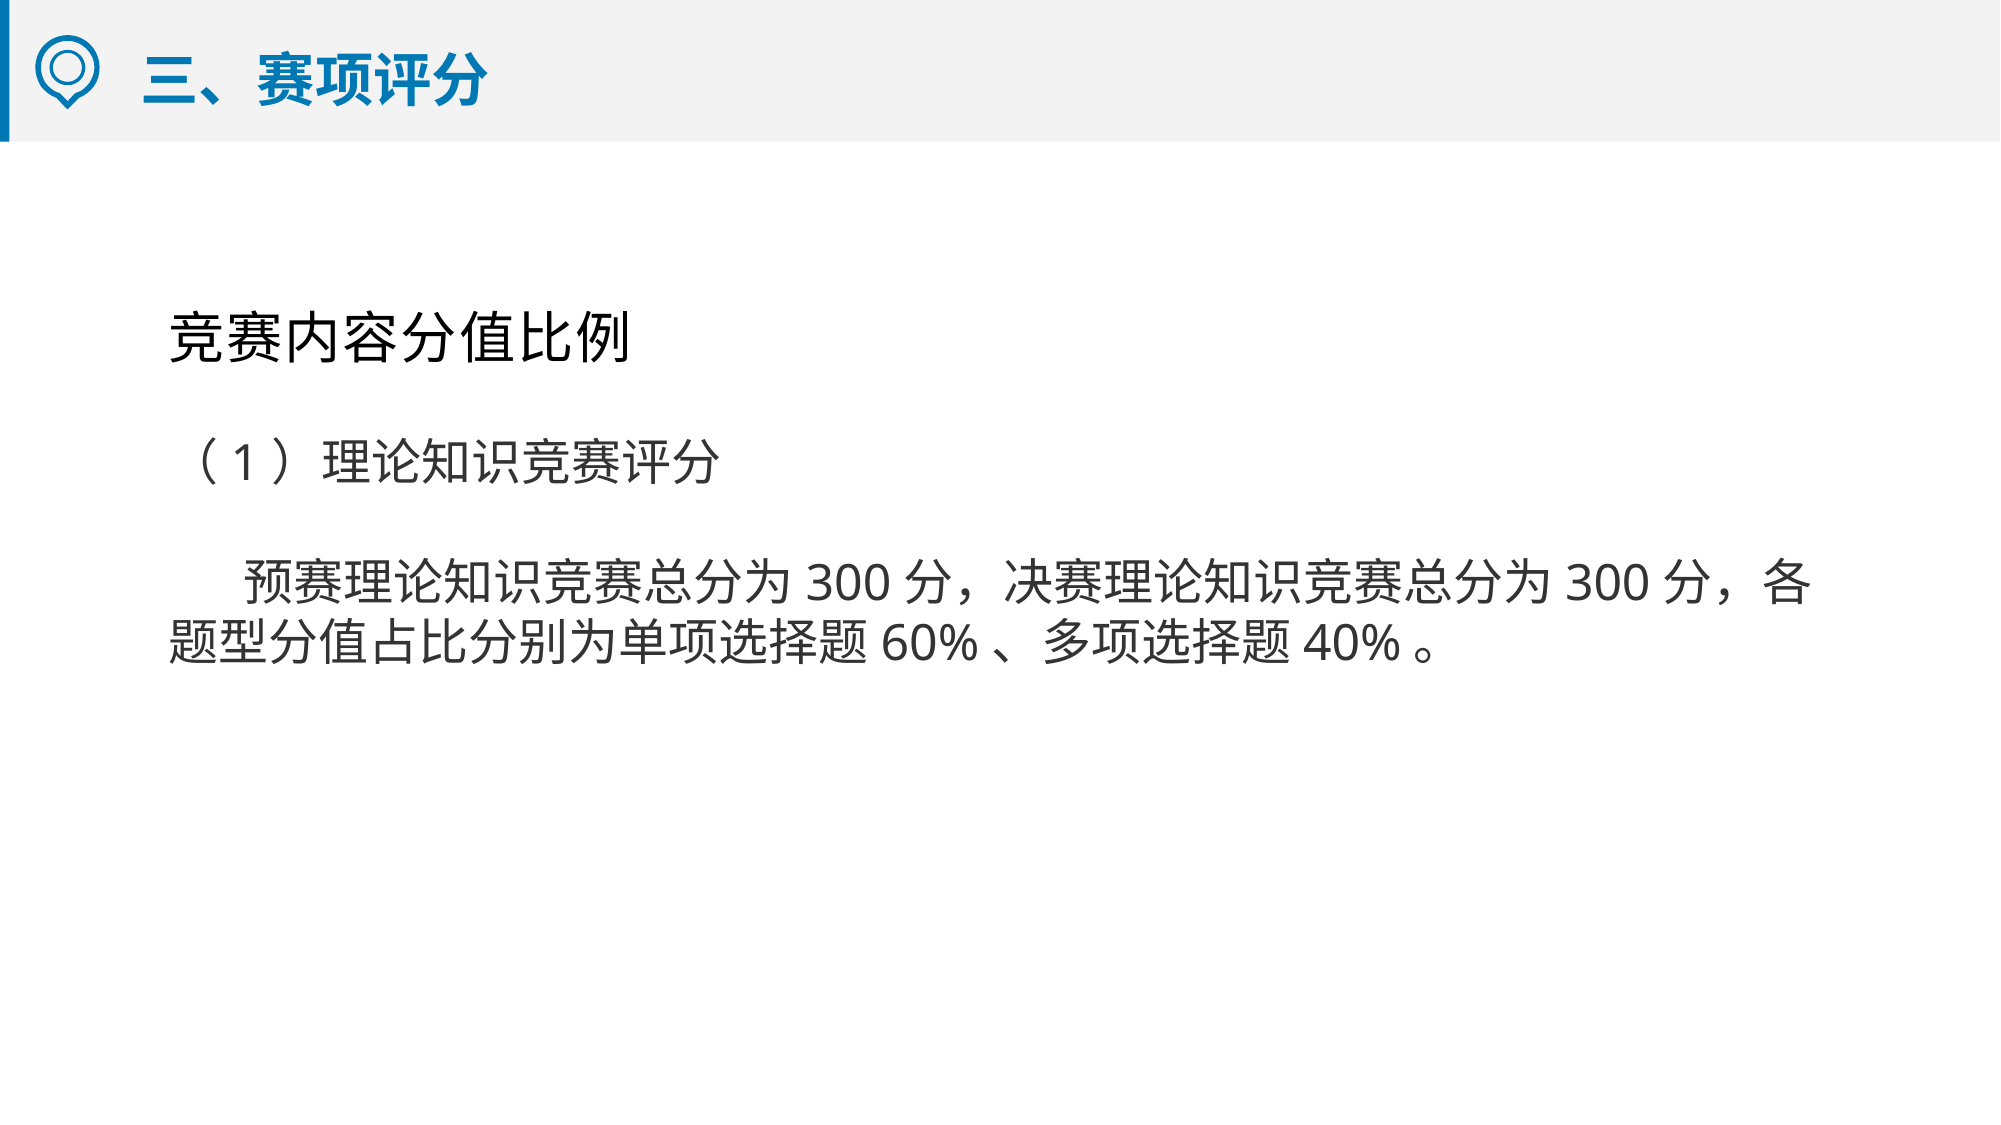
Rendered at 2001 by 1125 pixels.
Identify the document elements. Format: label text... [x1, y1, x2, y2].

title 三、赛项评分 [125, 41, 910, 116]
list 竞赛内容分值比例 （1）理论知识竞赛评分 预赛理论知识竞赛总分为300分，决赛理论知识竞赛总分为300分，各题型分值占比分别为单项选择题60%、多项选择题40%。 [151, 295, 1877, 944]
